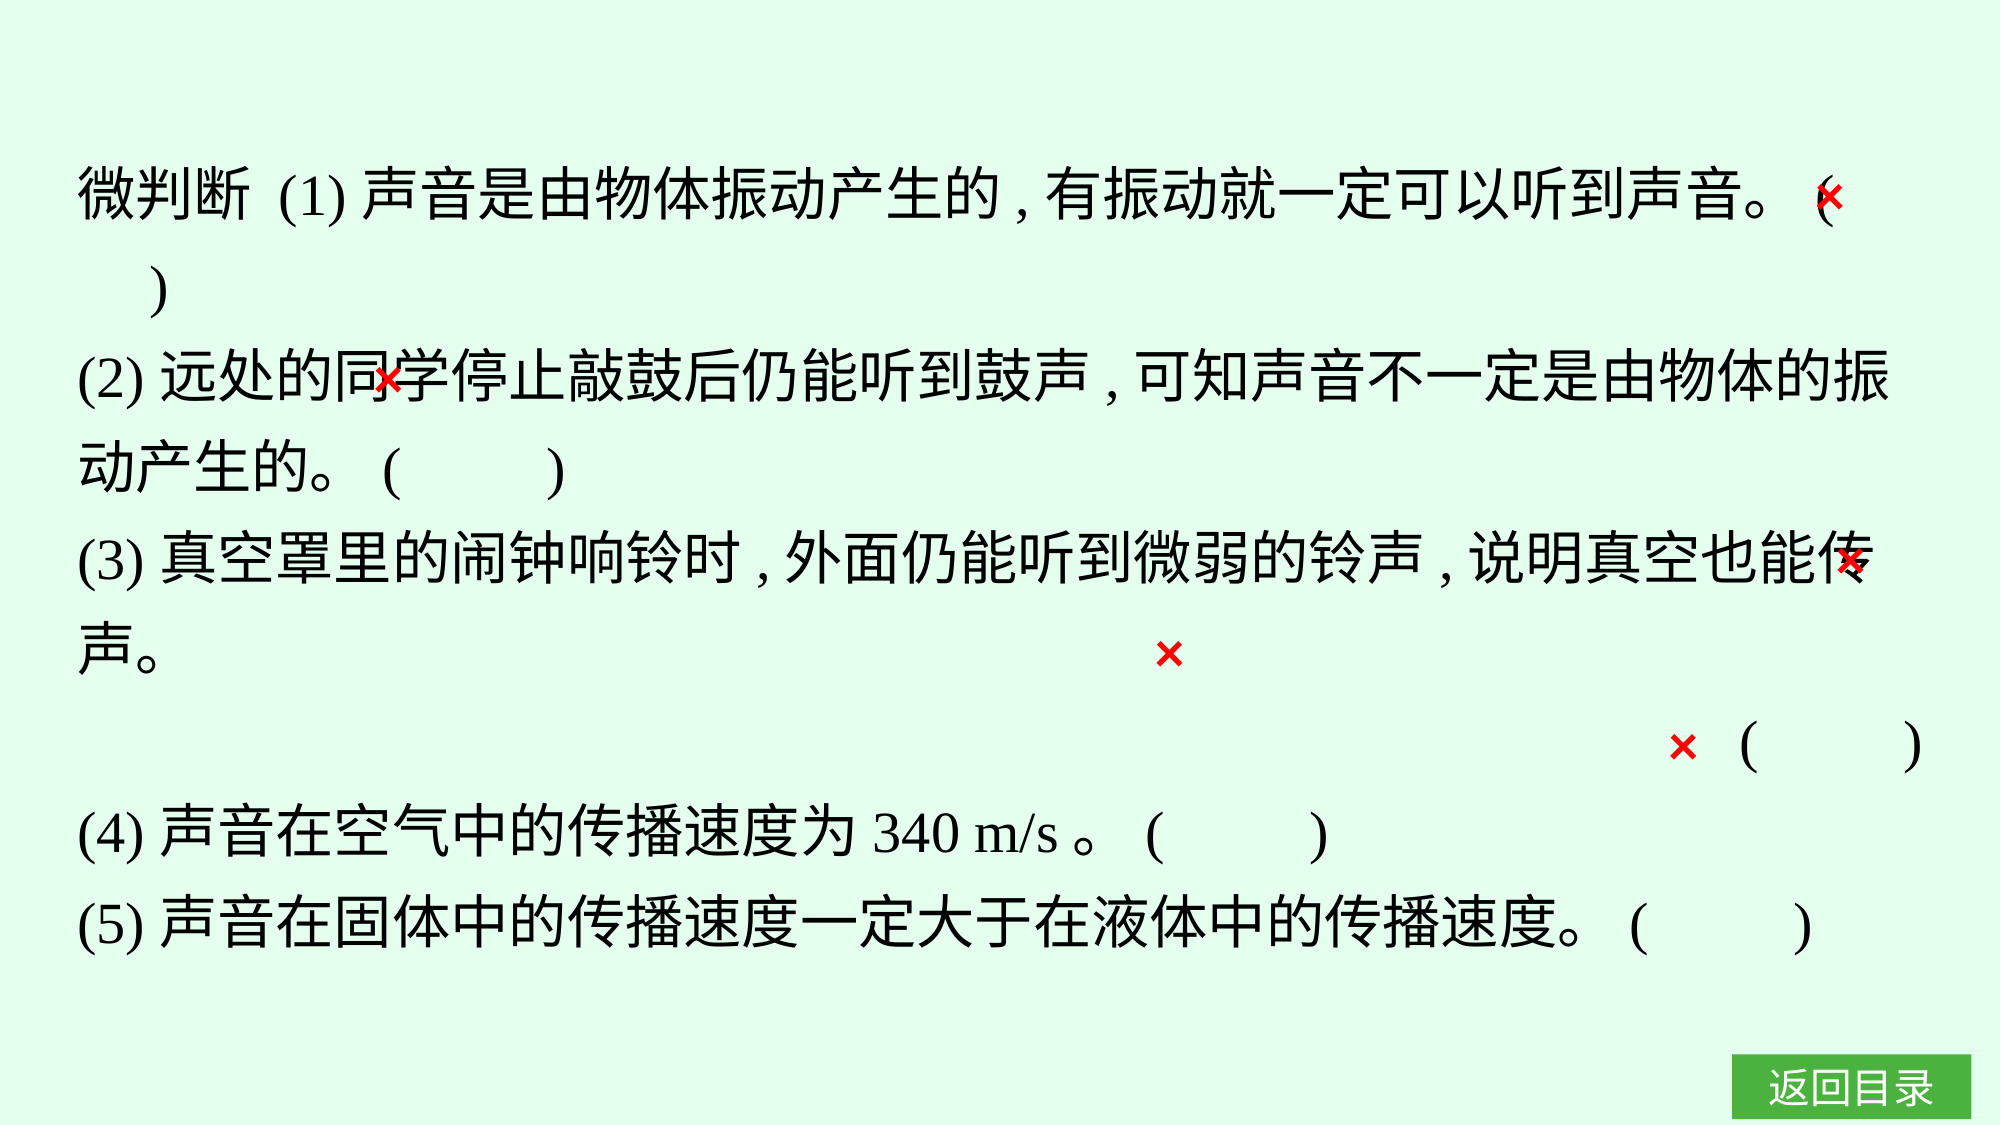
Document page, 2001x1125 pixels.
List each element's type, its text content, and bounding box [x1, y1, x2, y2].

text_box × [1654, 685, 1713, 785]
text_box × [359, 318, 418, 418]
text_box 微判断 (1)声音是由物体振动产生的,有振动就一定可以听到声音。( ) (2)远处的同学停止敲鼓后仍能听到鼓声,可知声音不一定是由物体的振动产生的。( ) (3)真空罩里的闹钟响铃时,外面仍能听到微弱的铃声,说明真空也能传声。 ( ) (4)声音在空气中的传播速度为340 m/s。( ) (5)声音在固体中的传播速度一定大于在液体中的传播速度。( ) [62, 128, 1938, 963]
text_box × [1140, 592, 1200, 692]
text_box × [1800, 135, 1860, 235]
text_box × [1821, 499, 1881, 599]
